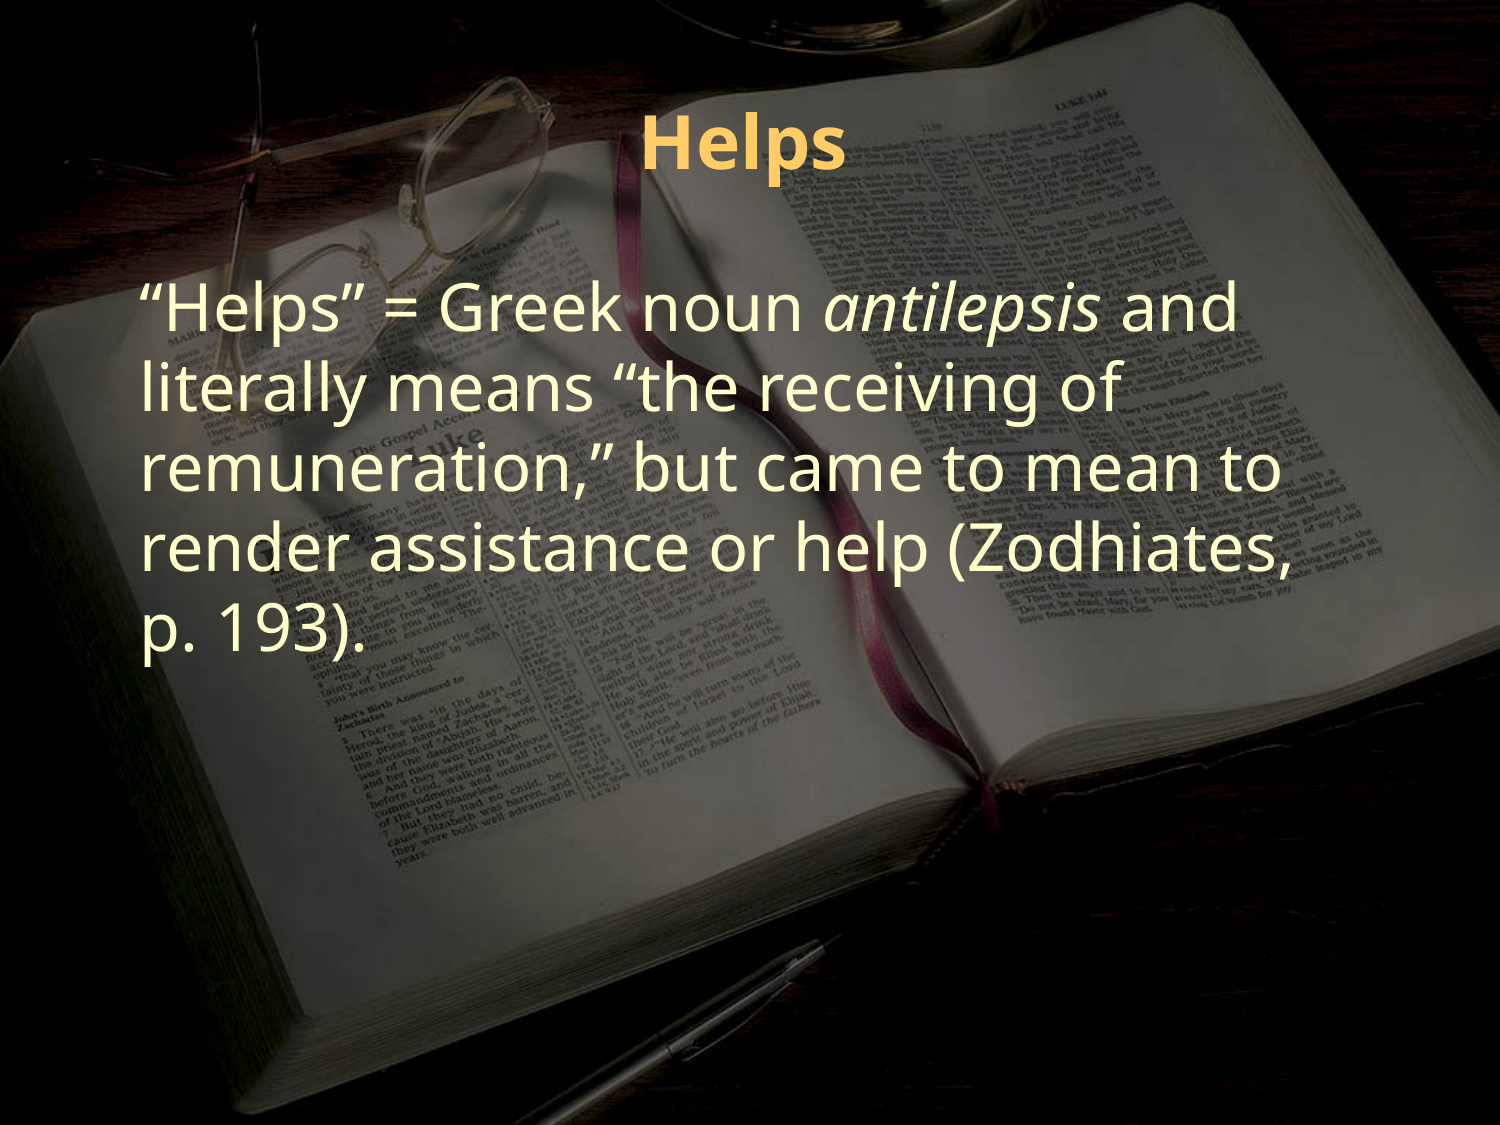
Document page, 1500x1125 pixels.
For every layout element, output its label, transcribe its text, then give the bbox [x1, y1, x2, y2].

picture [0, 0, 1500, 1125]
text_box Helps “Helps” = Greek noun antilepsis and literally means “the receiving of remuneration,” but came to mean to render assistance or help (Zodhiates, p. 193). [125, 87, 1363, 752]
